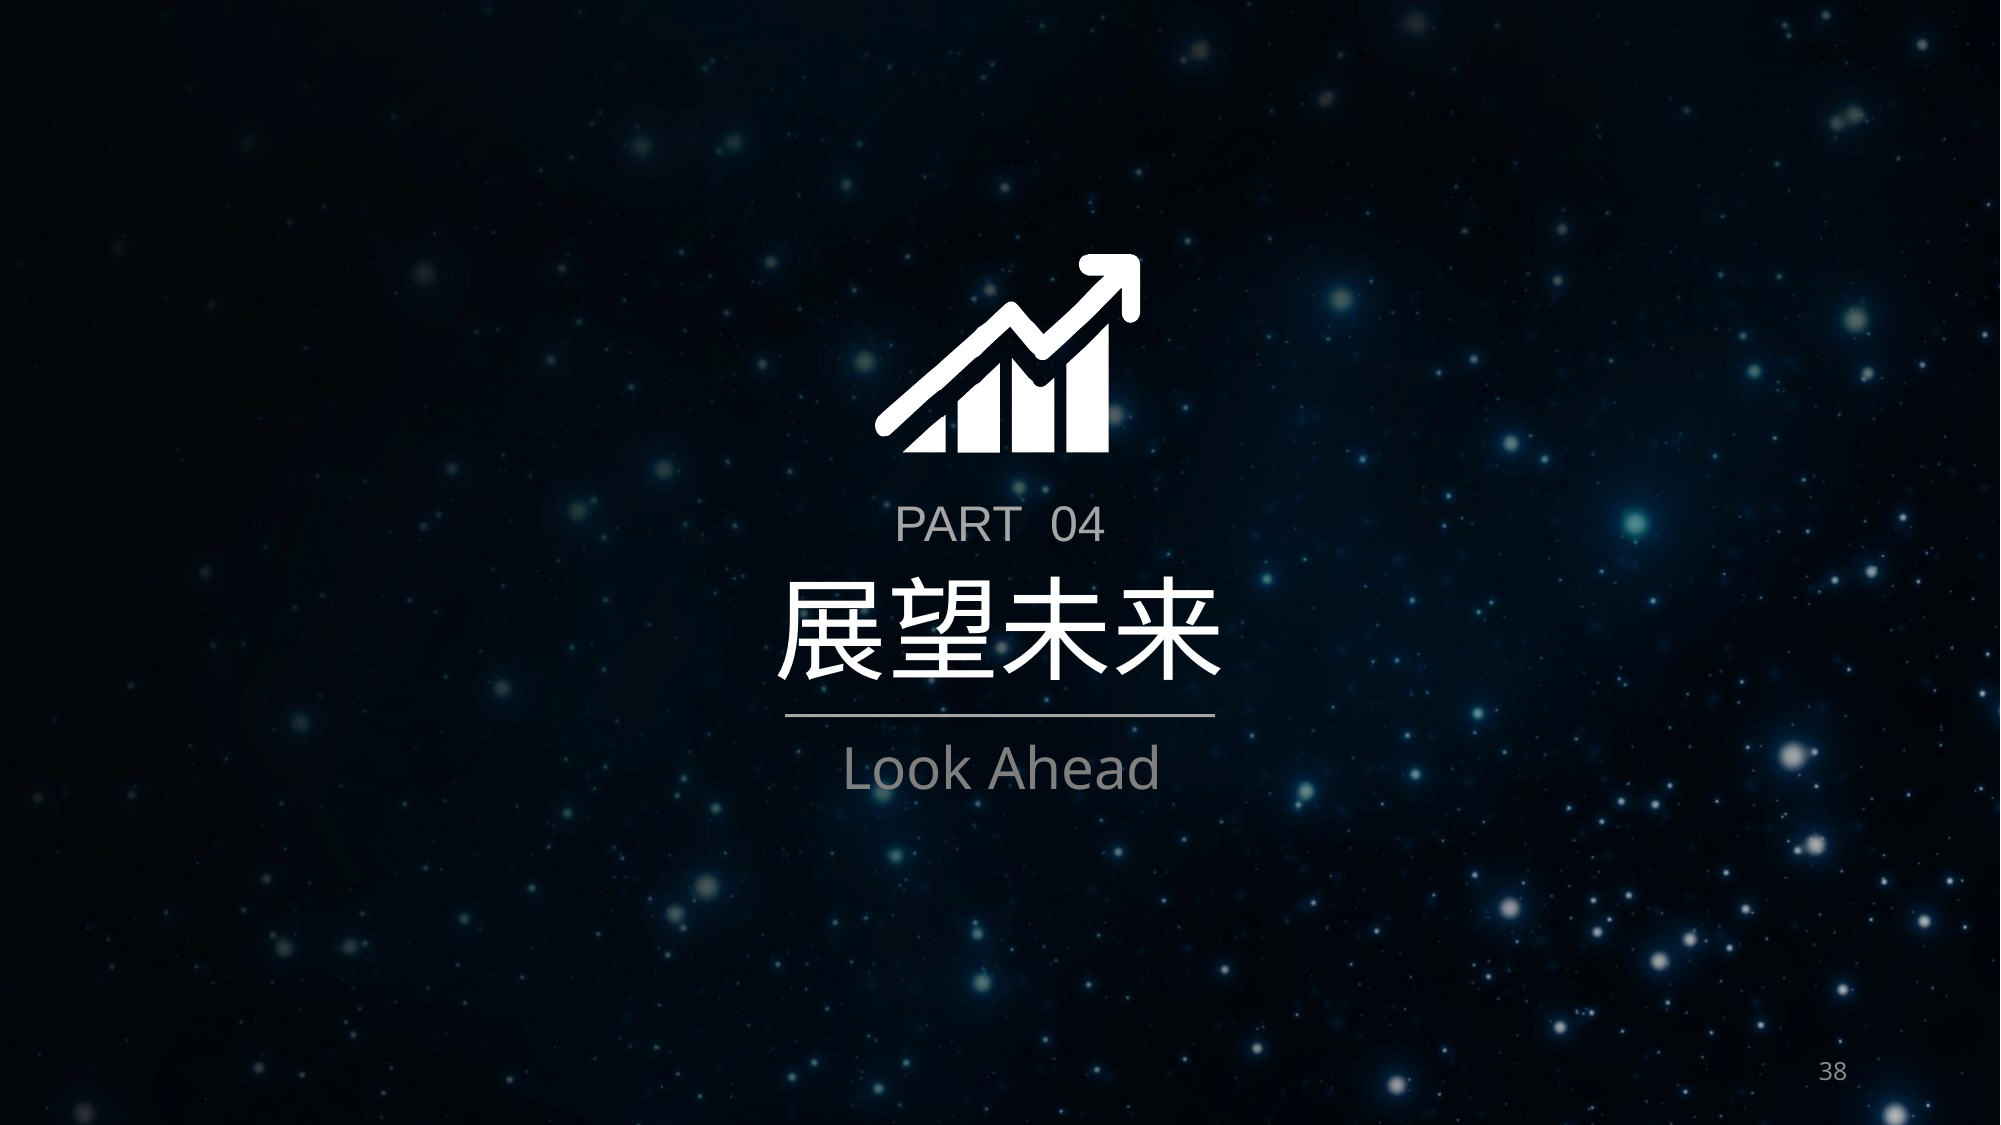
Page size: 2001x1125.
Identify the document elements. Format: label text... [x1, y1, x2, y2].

text_box 展望未来 [687, 550, 1313, 701]
text_box [957, 363, 1000, 453]
text_box [903, 414, 946, 453]
picture [0, 0, 2000, 1125]
slide_number 38 [1412, 1042, 1863, 1103]
text_box PART 04 [755, 484, 1244, 550]
text_box Look Ahead [724, 724, 1280, 810]
text_box [1011, 357, 1055, 453]
text_box [875, 254, 1141, 437]
text_box [1066, 323, 1109, 453]
